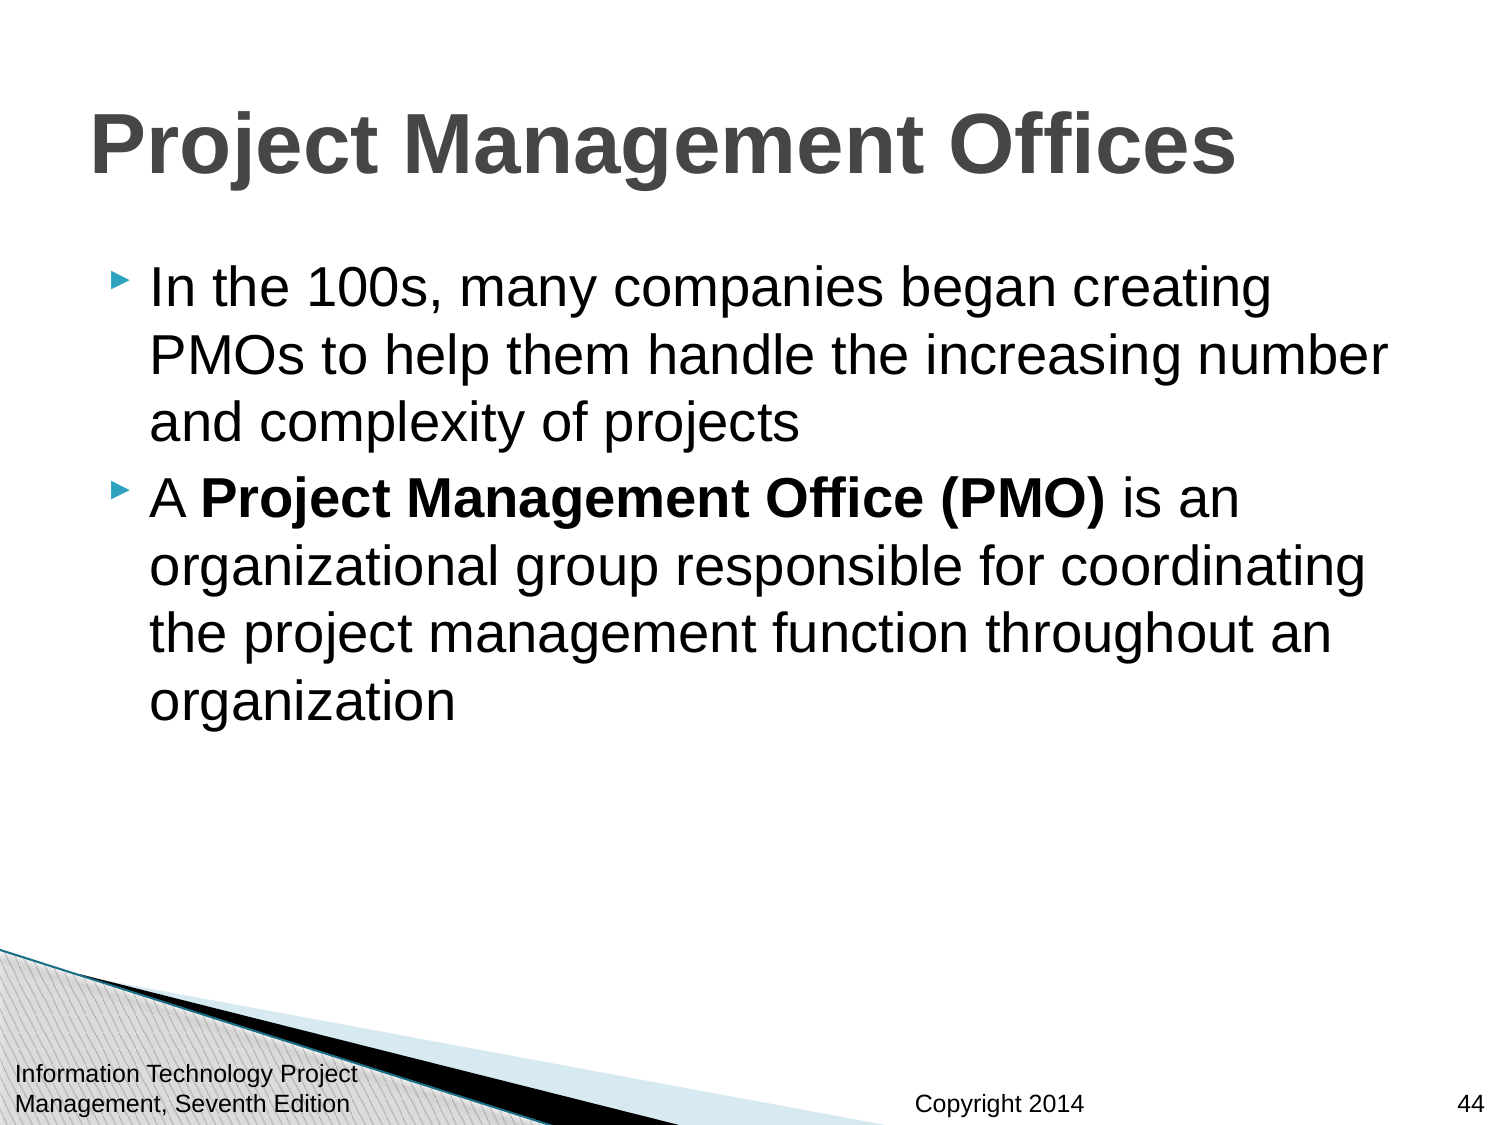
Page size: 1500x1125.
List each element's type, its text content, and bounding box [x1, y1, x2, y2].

title Project Management Offices [75, 45, 1425, 233]
footer Information Technology Project Management, Seventh Edition [0, 1065, 425, 1125]
slide_number 44 [1408, 1065, 1500, 1125]
list In the 100s, many companies began creating PMOs to help them handle the increasing number and complexity of projects A Project Management Office (PMO) is an organizational group responsible for coordinating the project management function throughout an organization [74, 242, 1426, 986]
